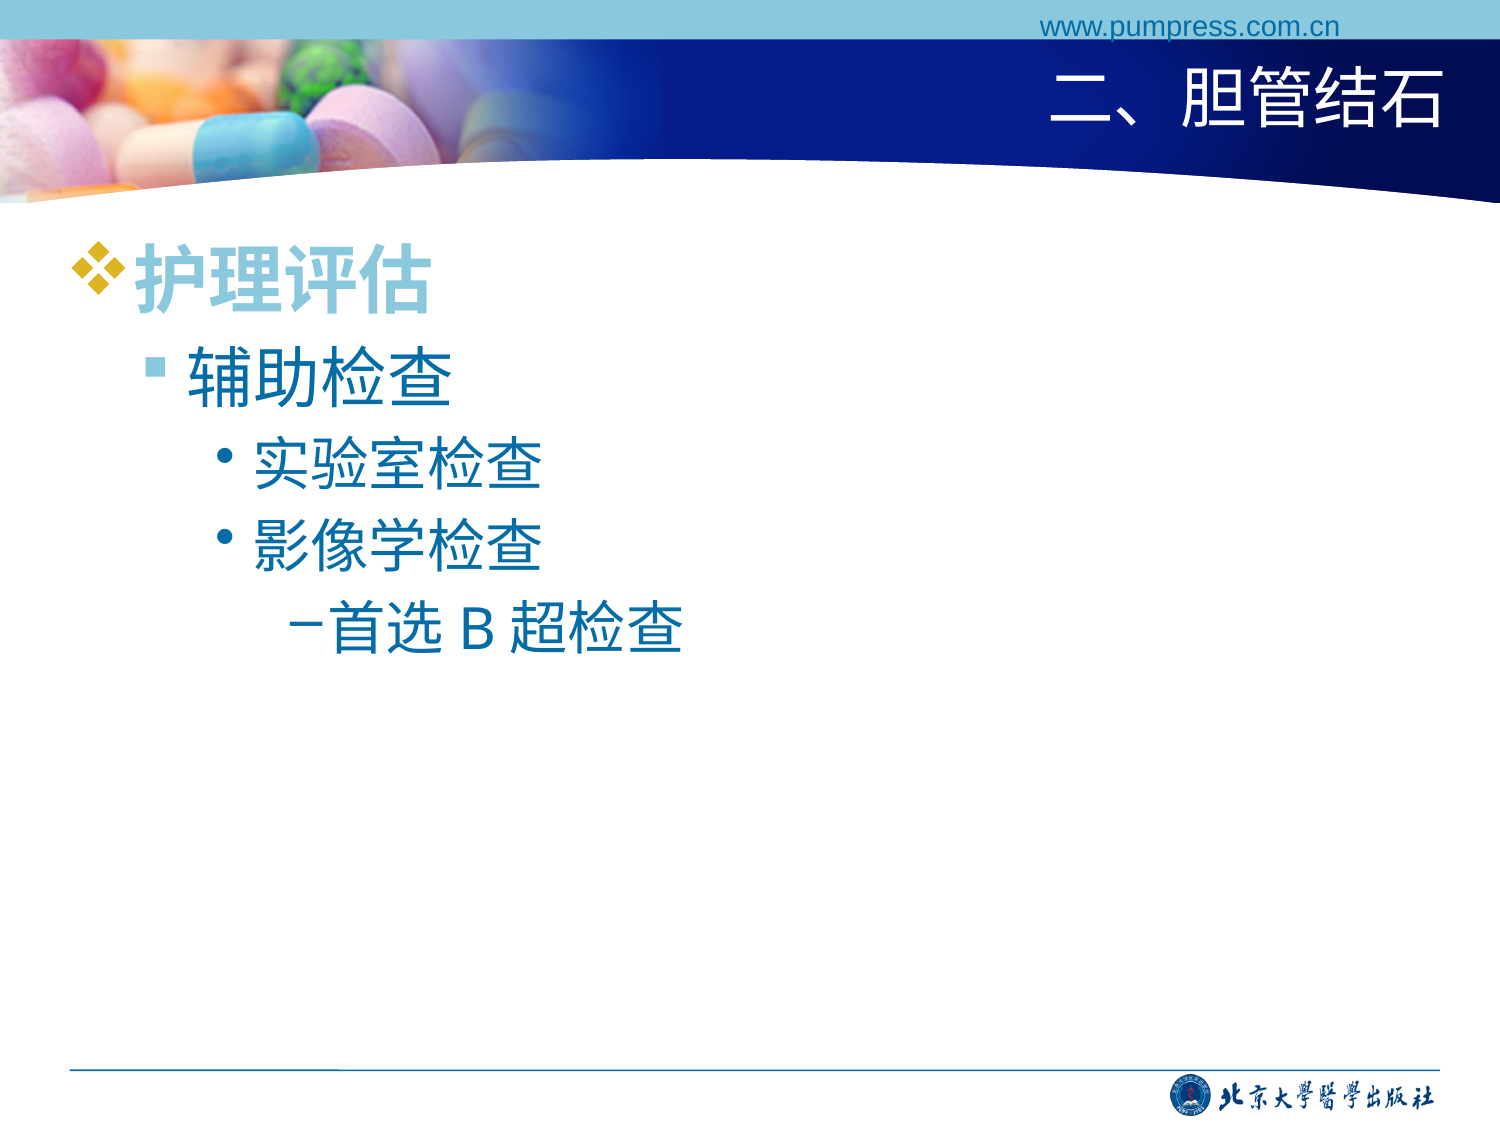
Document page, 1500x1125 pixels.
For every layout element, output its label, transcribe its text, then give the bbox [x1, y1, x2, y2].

picture [0, 40, 1500, 203]
picture [1170, 1074, 1436, 1118]
slide_number www.pumpress.com.cn [1025, 0, 1463, 38]
list 护理评估 辅助检查 实验室检查 影像学检查 首选B超检查 [49, 224, 1463, 1026]
title 二、胆管结石 [137, 49, 1463, 143]
